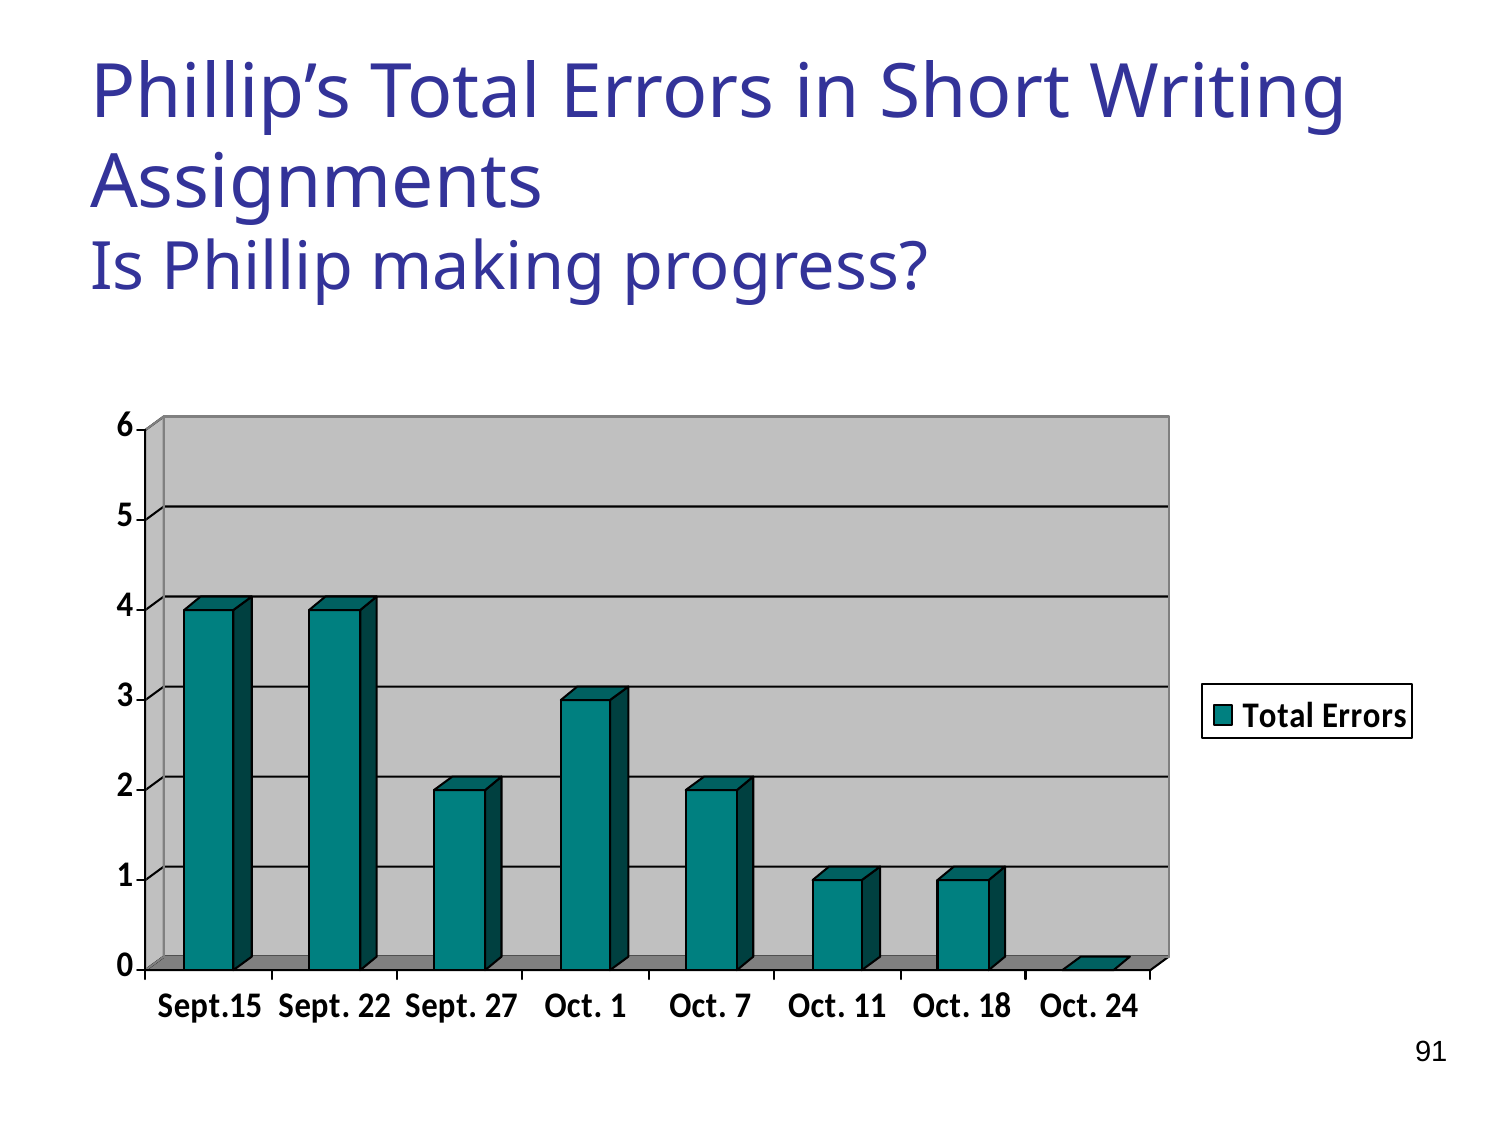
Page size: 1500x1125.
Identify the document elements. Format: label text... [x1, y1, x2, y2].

title Phillip’s Total Errors in Short Writing Assignments Is Phillip making progress? [75, 45, 1463, 300]
slide_number 91 [1362, 1024, 1463, 1103]
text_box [0, 362, 1438, 1063]
